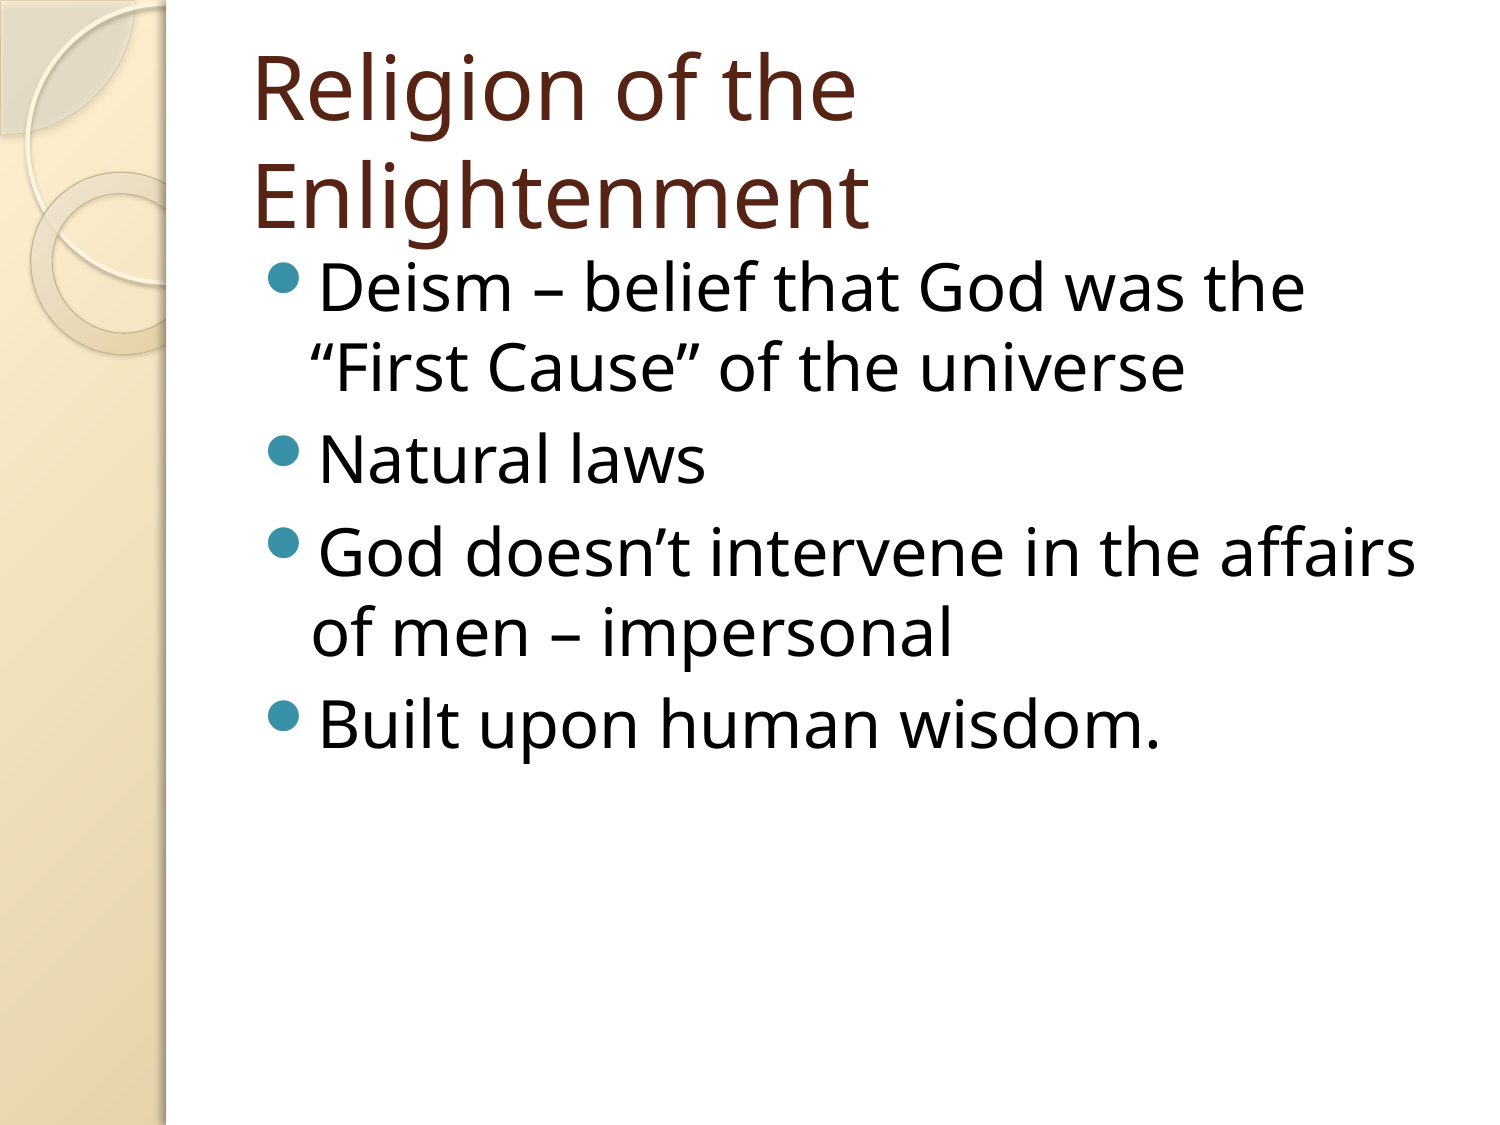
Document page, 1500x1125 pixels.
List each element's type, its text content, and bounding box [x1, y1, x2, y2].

list Deism – belief that God was the “First Cause” of the universe Natural laws God doesn’t intervene in the affairs of men – impersonal Built upon human wisdom. [235, 237, 1466, 1025]
title Religion of the Enlightenment [235, 45, 1466, 233]
